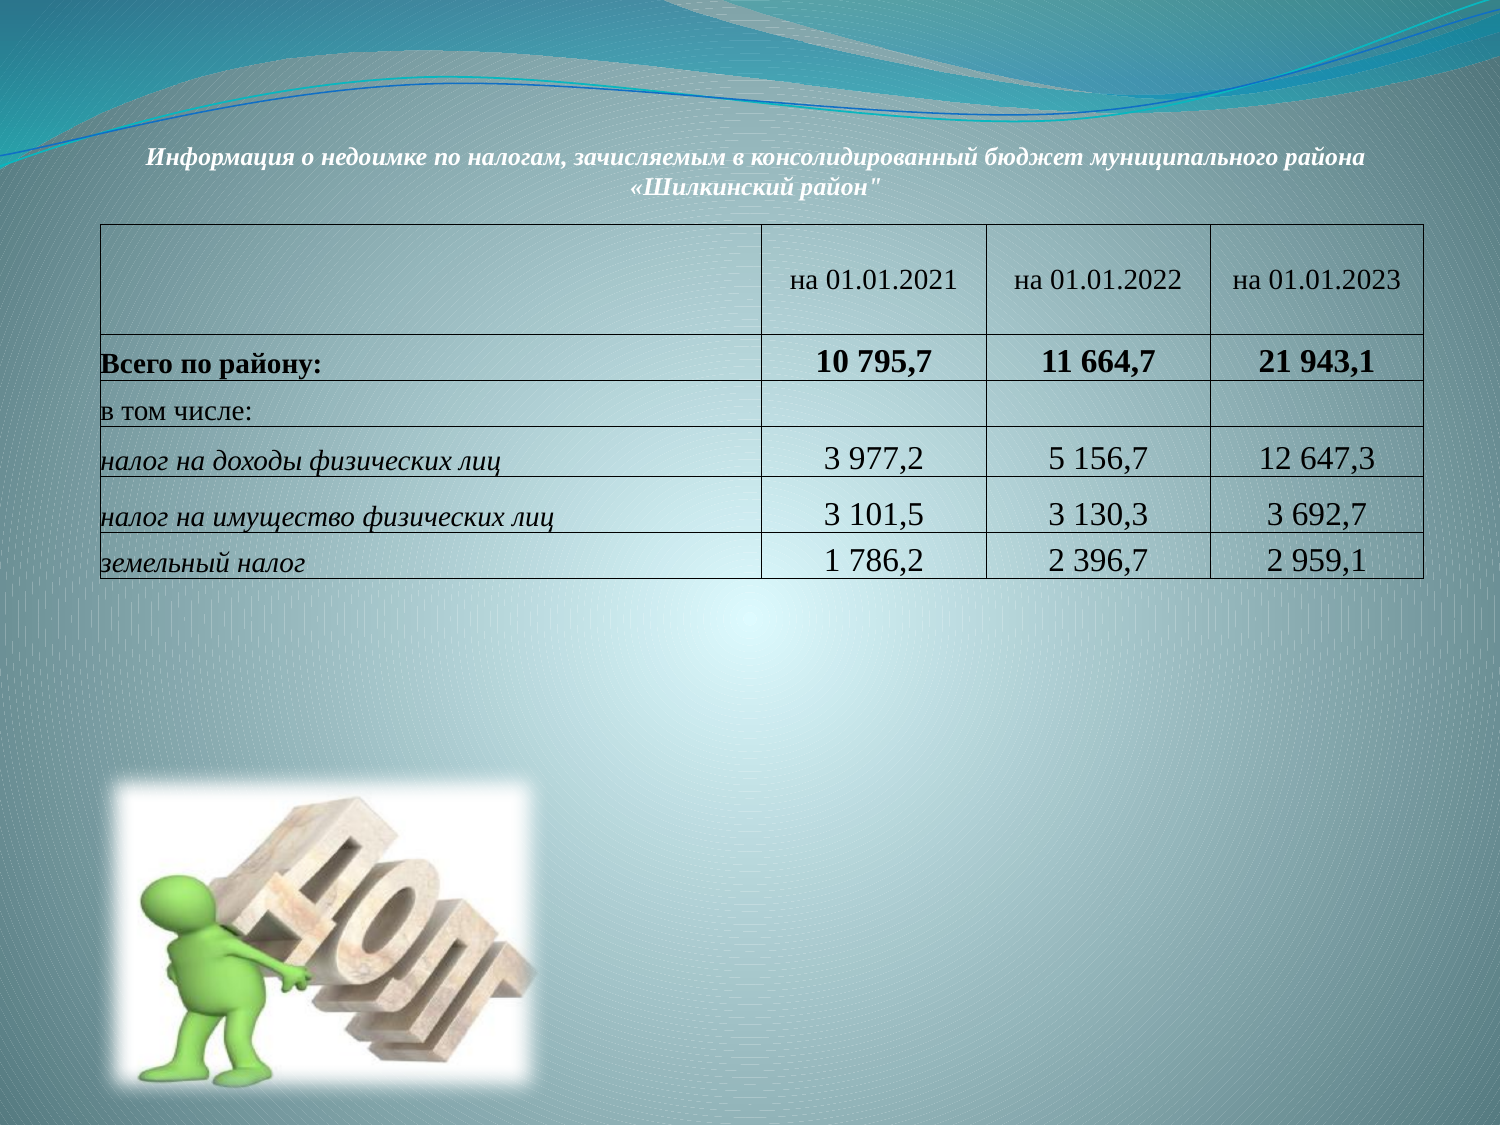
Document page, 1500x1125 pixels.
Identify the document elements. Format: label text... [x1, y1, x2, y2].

table_cell 11 664,7 [987, 335, 1210, 380]
table_header на 01.01.2023 [1211, 225, 1423, 334]
table_cell 10 795,7 [762, 335, 986, 380]
table_header на 01.01.2021 [762, 225, 986, 334]
title Информация о недоимке по налогам, зачисляемым в консолидированный бюджет муниципального района «Шилкинский район" [75, 54, 1438, 232]
table_cell 3 101,5 [762, 477, 986, 532]
table_cell налог на доходы физических лиц [101, 427, 761, 476]
table_cell 3 692,7 [1211, 477, 1423, 532]
table_cell [987, 381, 1210, 426]
table_cell 1 786,2 [762, 533, 986, 578]
table_header на 01.01.2022 [987, 225, 1210, 334]
table_cell Всего по району: [101, 335, 761, 380]
table_cell 21 943,1 [1211, 335, 1423, 380]
picture [93, 761, 551, 1105]
table_cell земельный налог [101, 533, 761, 578]
table_cell 3 977,2 [762, 427, 986, 476]
table_header [101, 225, 761, 334]
table_cell [1211, 381, 1423, 426]
table_cell 12 647,3 [1211, 427, 1423, 476]
table_cell налог на имущество физических лиц [101, 477, 761, 532]
table_cell 2 959,1 [1211, 533, 1423, 578]
table_cell [762, 381, 986, 426]
table_cell 3 130,3 [987, 477, 1210, 532]
table_cell 5 156,7 [987, 427, 1210, 476]
table_cell в том числе: [101, 381, 761, 426]
table_cell 2 396,7 [987, 533, 1210, 578]
